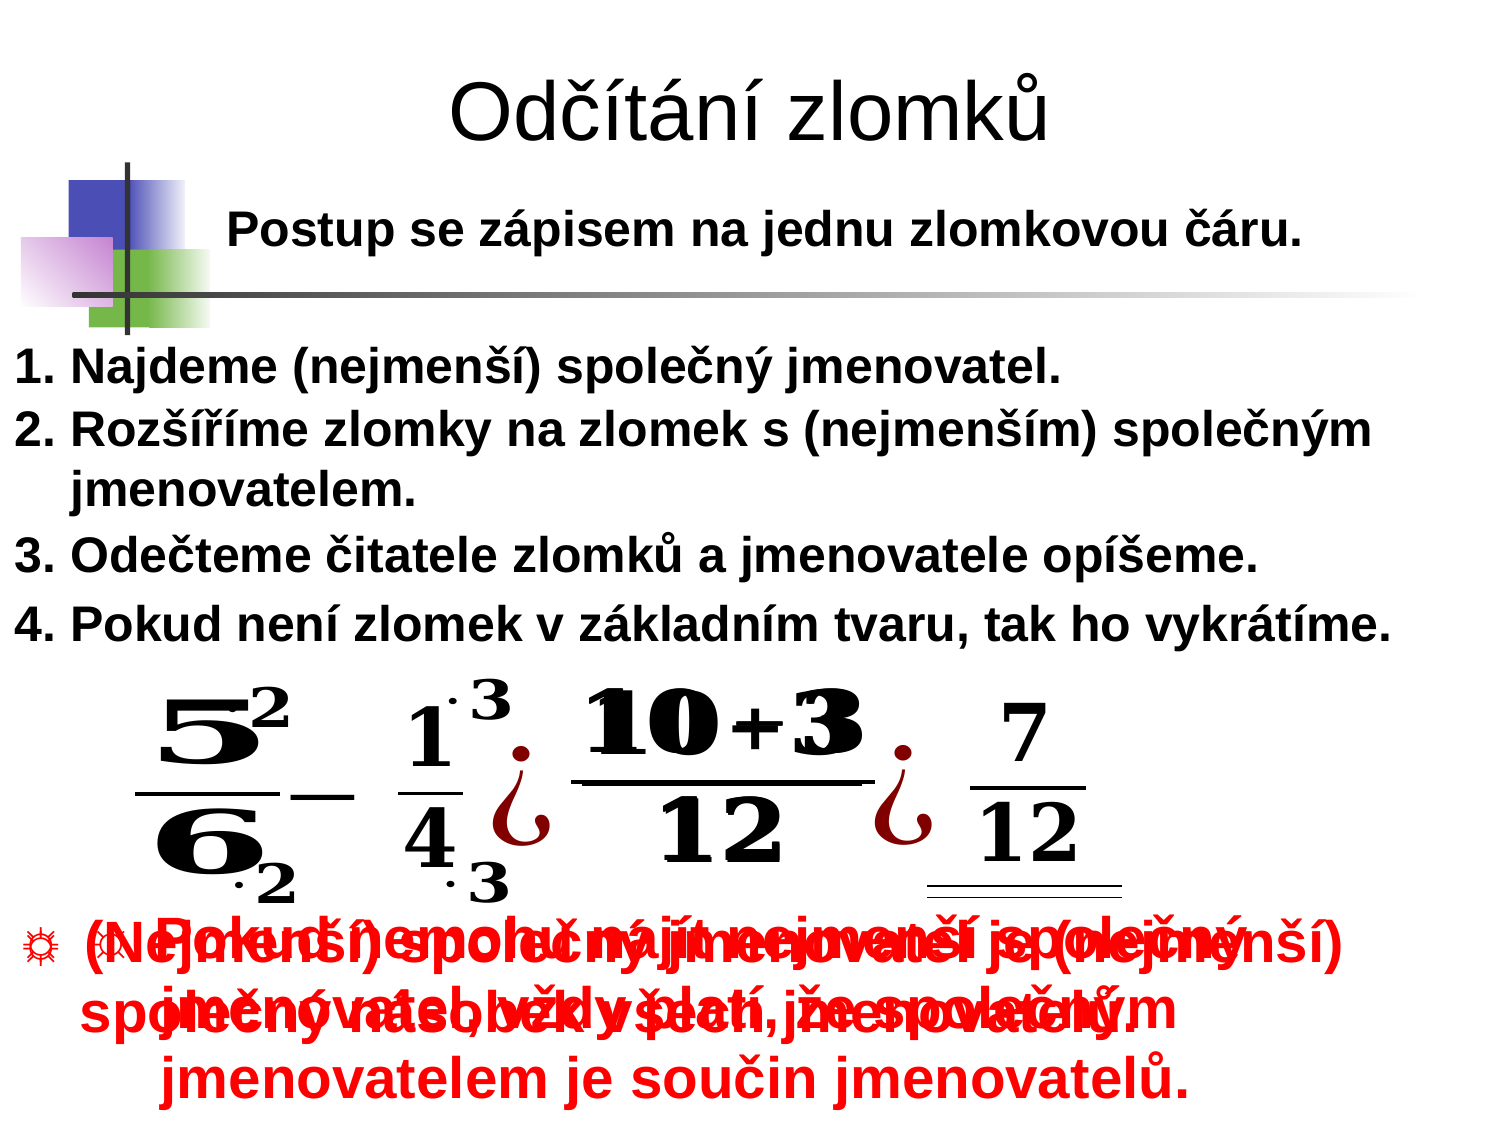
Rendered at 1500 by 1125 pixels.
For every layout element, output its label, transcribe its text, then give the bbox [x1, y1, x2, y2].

text_box Postup se zápisem na jednu zlomkovou čáru. [211, 188, 1500, 266]
text_box Odčítání zlomků [196, 50, 1304, 165]
text_box 3. Odečteme čitatele zlomků a jmenovatele opíšeme. [0, 519, 1500, 584]
text_box ☼ ☼ Pokud nemohu najít nejmenší společný jmenovatel, vždy platí, že společným jmenovatelem je součin jmenovatelů. [0, 885, 1500, 1125]
text_box 2. Rozšíříme zlomky na zlomek s (nejmenším) společným jmenovatelem. [0, 395, 1500, 517]
text_box 1. Najdeme (nejmenší) společný jmenovatel. [0, 324, 1500, 395]
text_box 4. Pokud není zlomek v základním tvaru, tak ho vykrátíme. [0, 584, 1500, 658]
